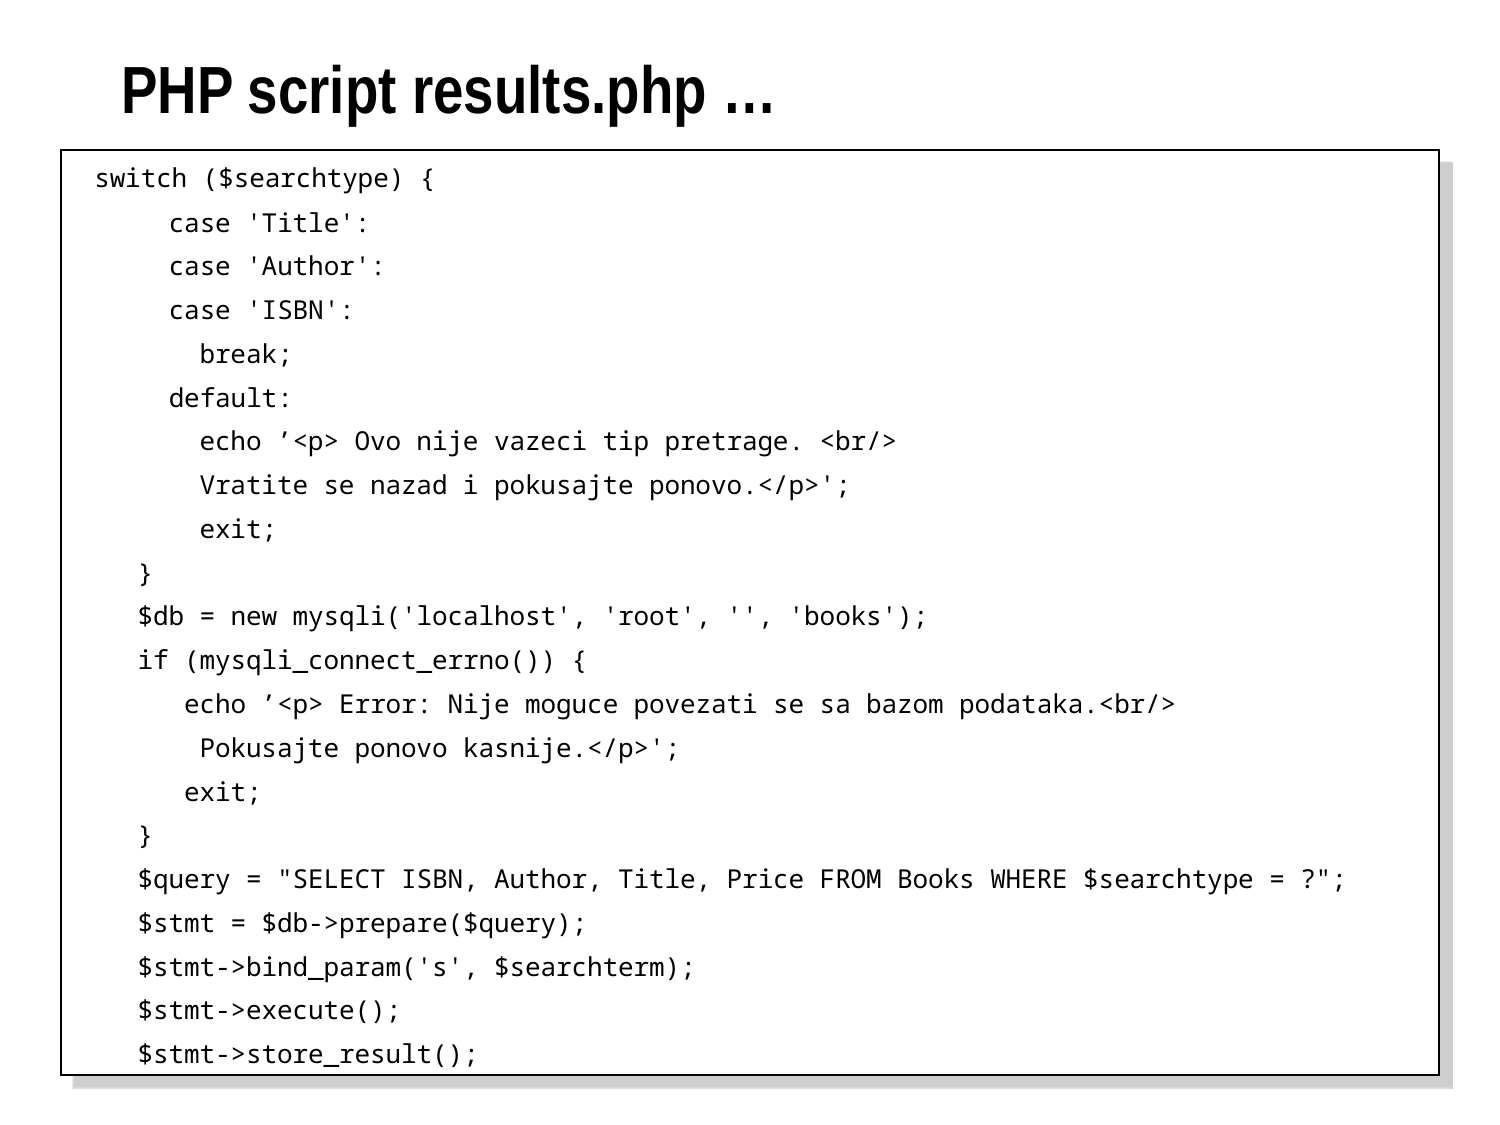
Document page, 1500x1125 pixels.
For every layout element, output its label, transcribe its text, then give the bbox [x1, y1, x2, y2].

text_box switch ($searchtype) { case 'Title': case 'Author': case 'ISBN': break; default: echo ’<p> Ovo nije vazeci tip pretrage. <br/> Vratite se nazad i pokusajte ponovo.</p>'; exit; } $db = new mysqli('localhost', 'root', '', 'books'); if (mysqli_connect_errno()) { echo ’<p> Error: Nije moguce povezati se sa bazom podataka.<br/> Pokusajte ponovo kasnije.</p>'; exit; } $query = "SELECT ISBN, Author, Title, Price FROM Books WHERE $searchtype = ?"; $stmt = $db->prepare($query); $stmt->bind_param('s', $searchterm); $stmt->execute(); $stmt->store_result(); [60, 149, 1439, 1075]
title PHP script results.php … [106, 25, 1450, 162]
